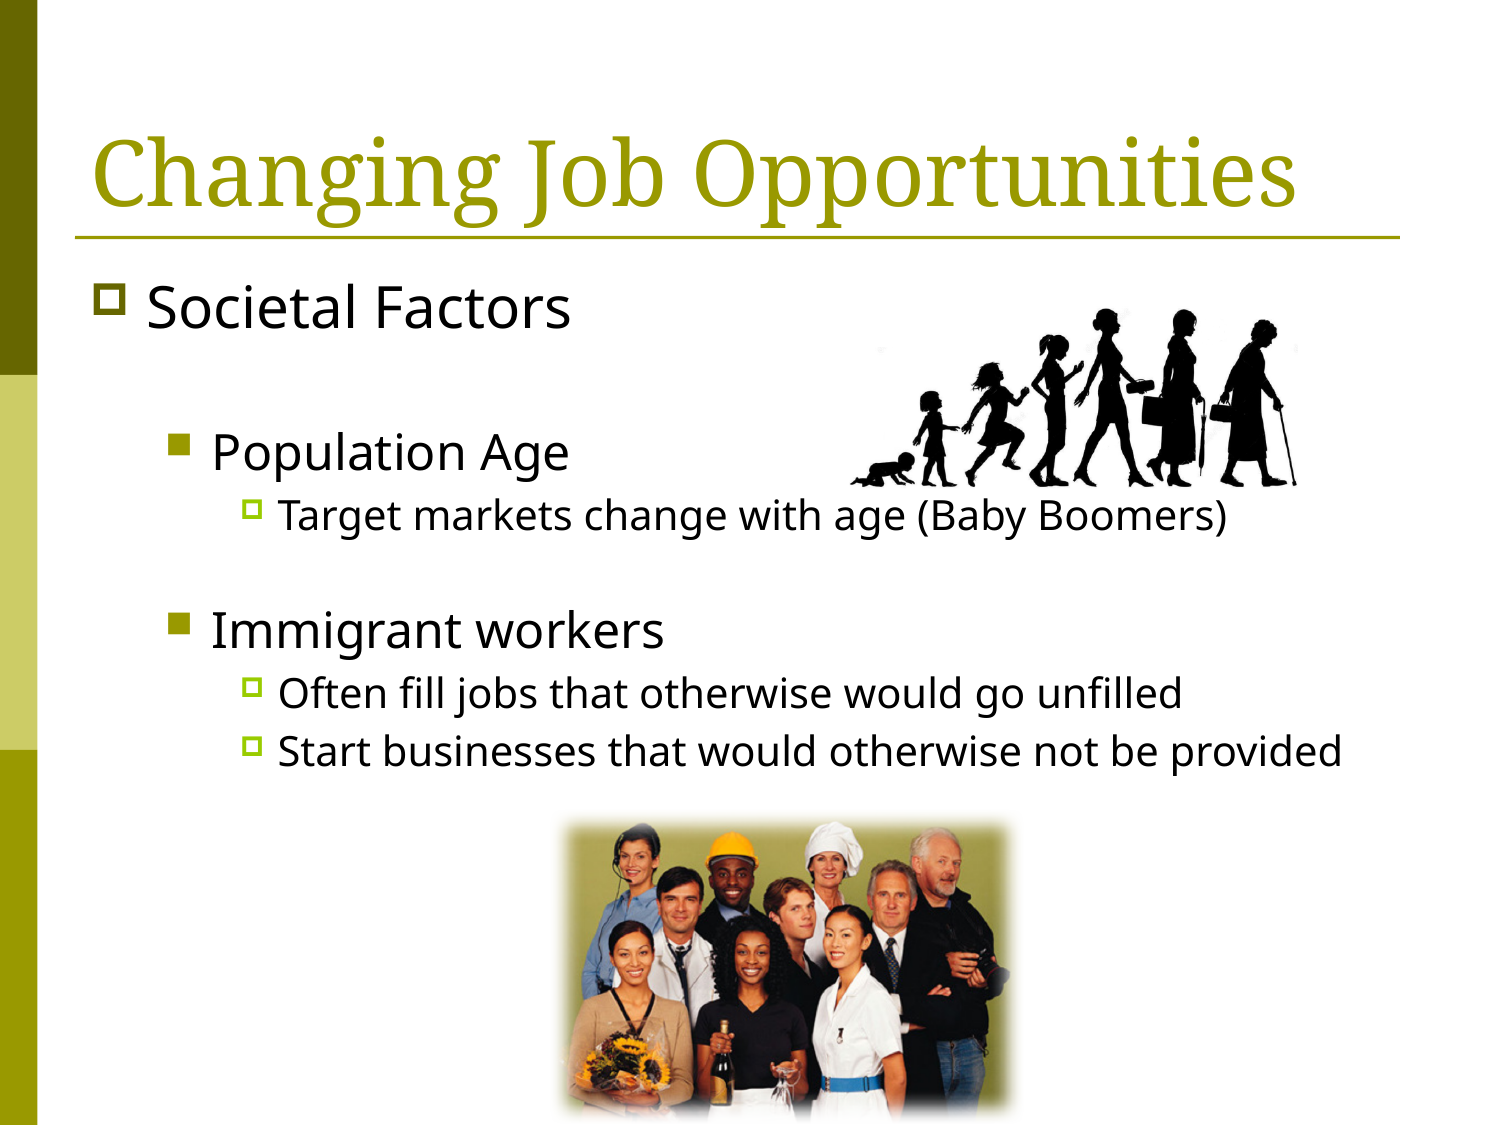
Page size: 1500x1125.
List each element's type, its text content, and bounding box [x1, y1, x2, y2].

title Changing Job Opportunities [74, 45, 1426, 233]
picture [549, 808, 1026, 1125]
list Societal Factors Population Age Target markets change with age (Baby Boomers) Immigrant workers Often fill jobs that otherwise would go unfilled Start businesses that would otherwise not be provided [74, 262, 1451, 1006]
picture [849, 287, 1298, 490]
